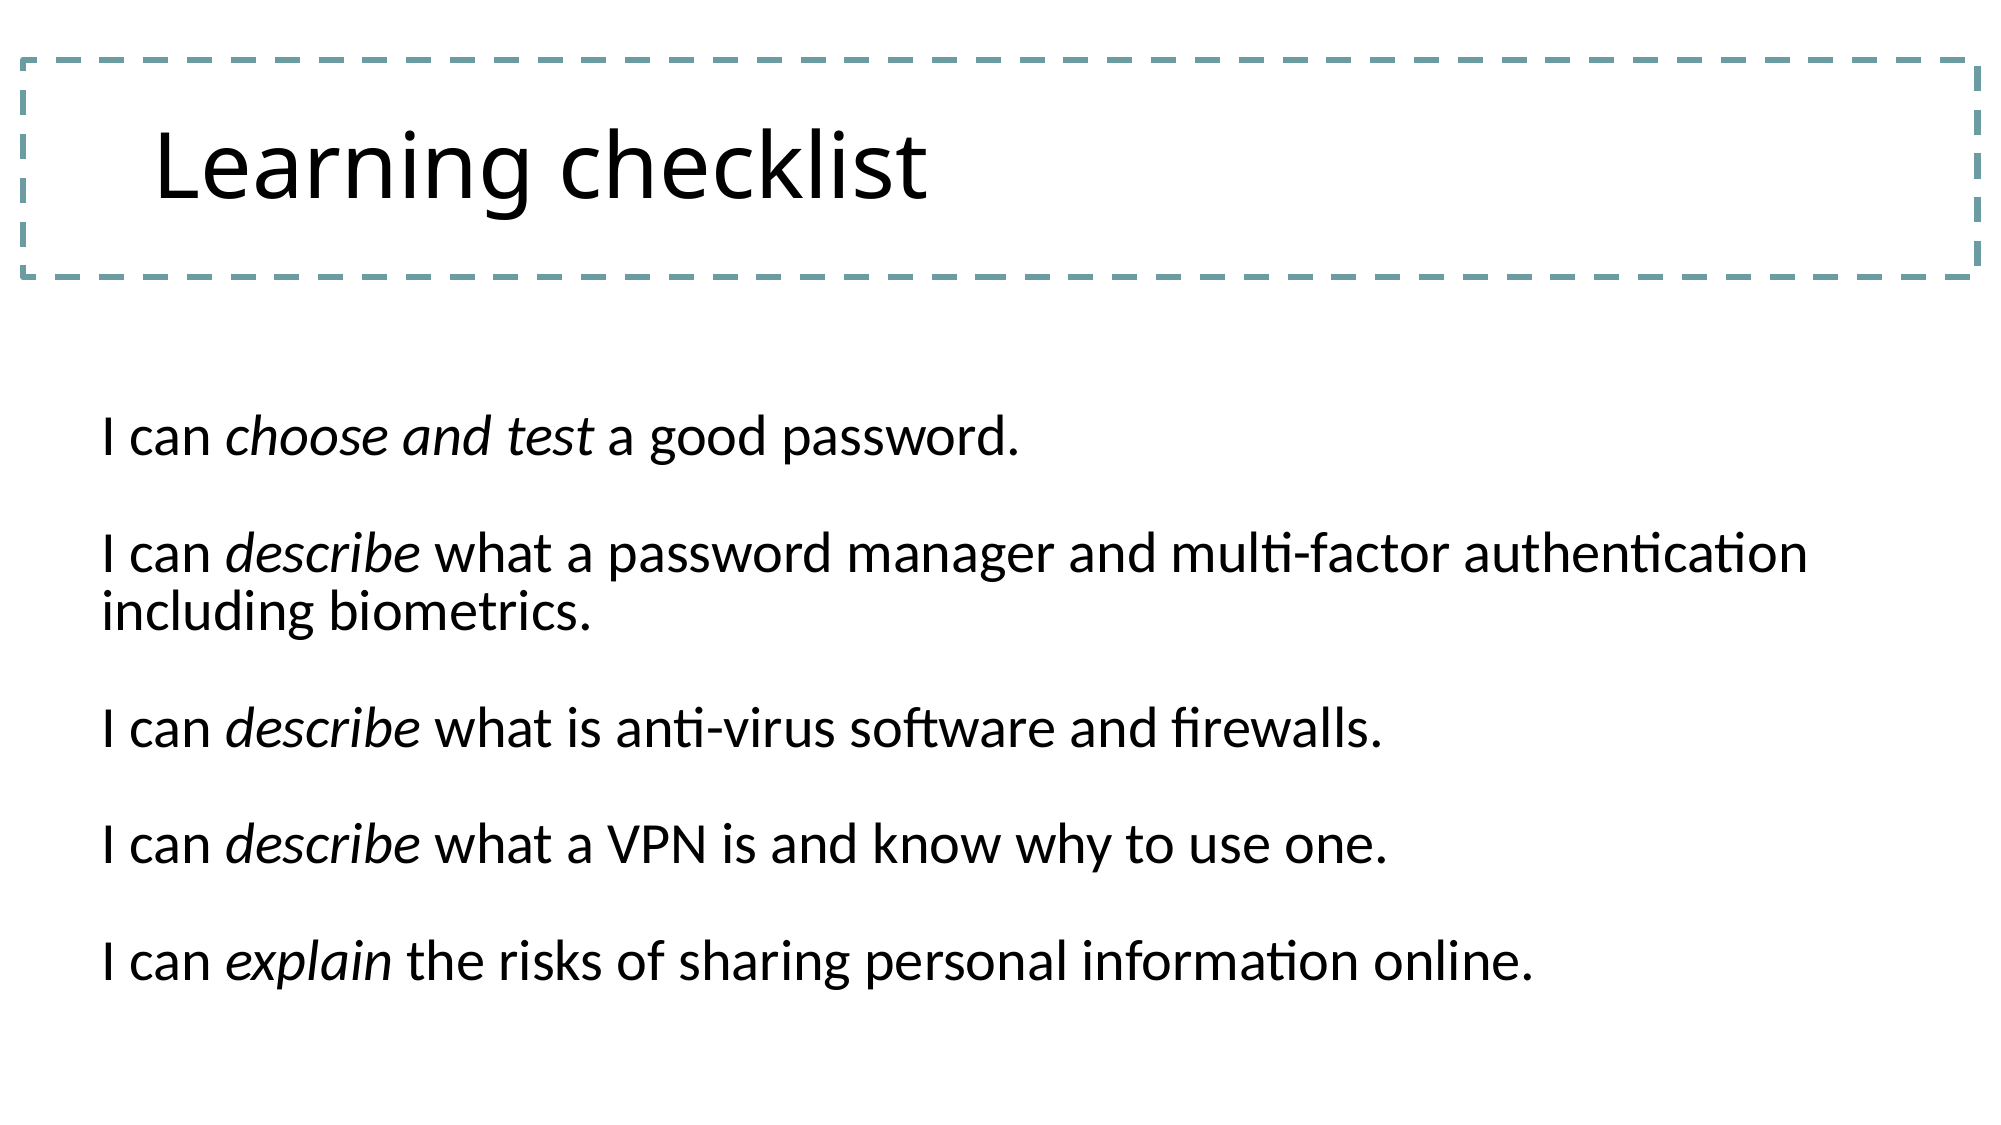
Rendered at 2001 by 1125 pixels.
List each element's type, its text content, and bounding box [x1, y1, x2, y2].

title Learning checklist [137, 59, 1863, 278]
table_header I can choose and test a good password. I can describe what a password manager and multi-factor authentication including biometrics. I can describe what is anti-virus software and firewalls. I can describe what a VPN is and know why to use one. I can explain the risks of sharing personal information online. [86, 324, 1977, 1082]
